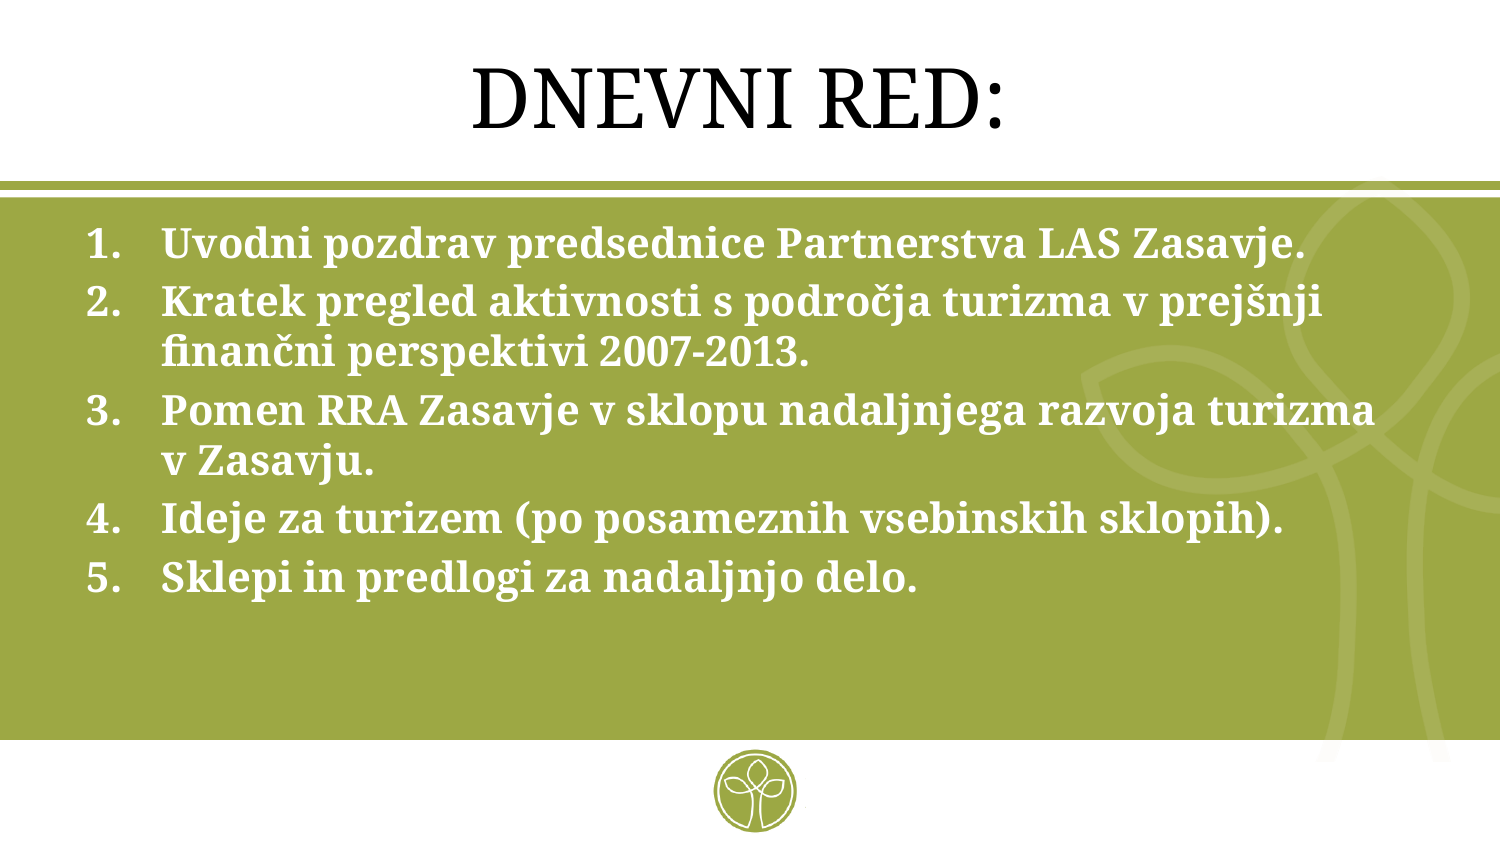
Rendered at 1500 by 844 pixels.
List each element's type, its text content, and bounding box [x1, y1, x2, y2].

title DNEVNI RED: [75, 33, 1425, 175]
list Uvodni pozdrav predsednice Partnerstva LAS Zasavje. Kratek pregled aktivnosti s področja turizma v prejšnji finančni perspektivi 2007-2013. Pomen RRA Zasavje v sklopu nadaljnjega razvoja turizma v Zasavju. Ideje za turizem (po posameznih vsebinskih sklopih). Sklepi in predlogi za nadaljnjo delo. [71, 209, 1422, 728]
picture [692, 740, 806, 844]
